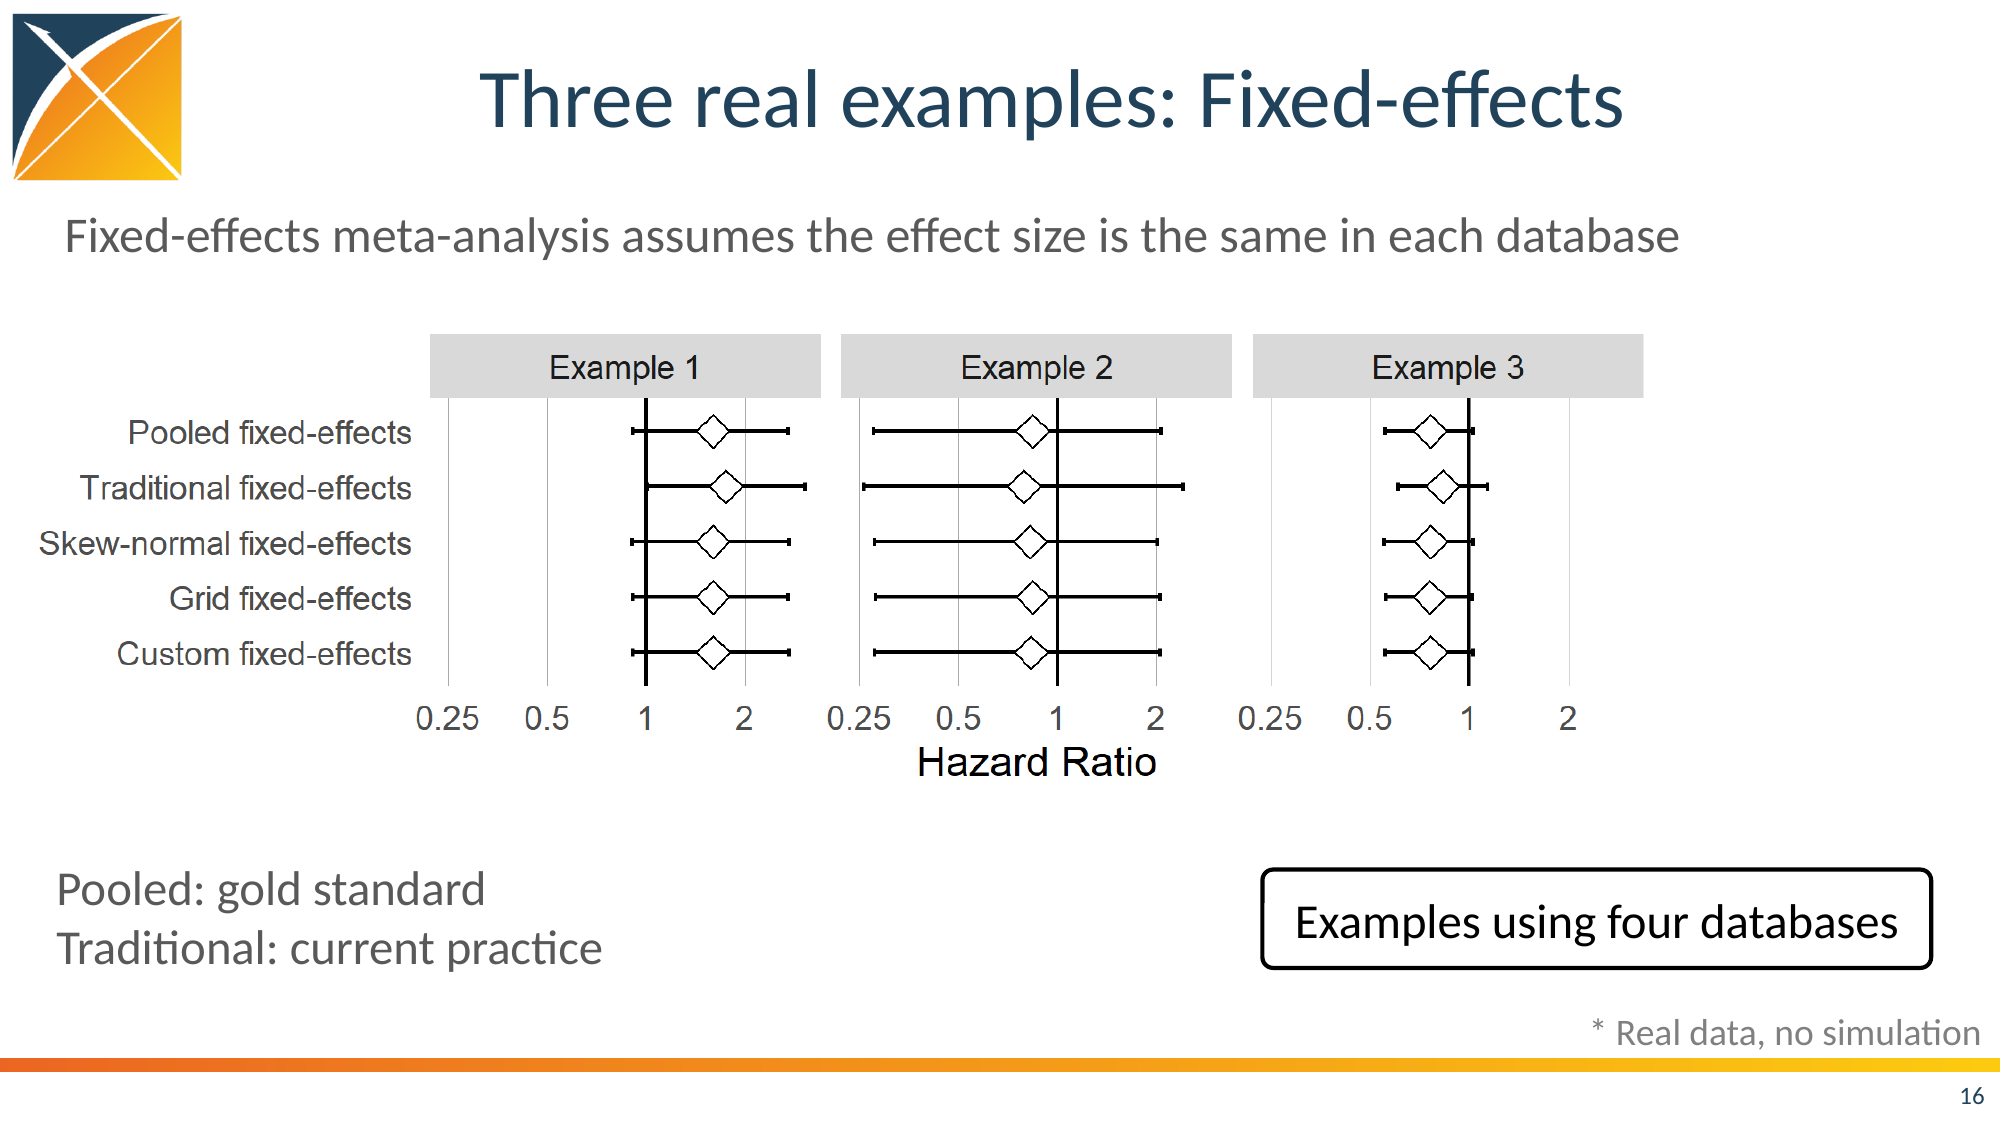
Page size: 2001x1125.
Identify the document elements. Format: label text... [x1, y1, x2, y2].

text_box Fixed-effects meta-analysis assumes the effect size is the same in each database [49, 195, 1932, 270]
title Three real examples: Fixed-effects [205, 24, 1900, 163]
picture [0, 0, 206, 200]
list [37, 333, 1645, 790]
text_box * Real data, no simulation [1574, 1000, 1998, 1061]
text_box Pooled: gold standard Traditional: current practice [36, 835, 691, 996]
slide_number 16 [1533, 1065, 2000, 1125]
text_box Examples using four databases [1260, 867, 1934, 971]
